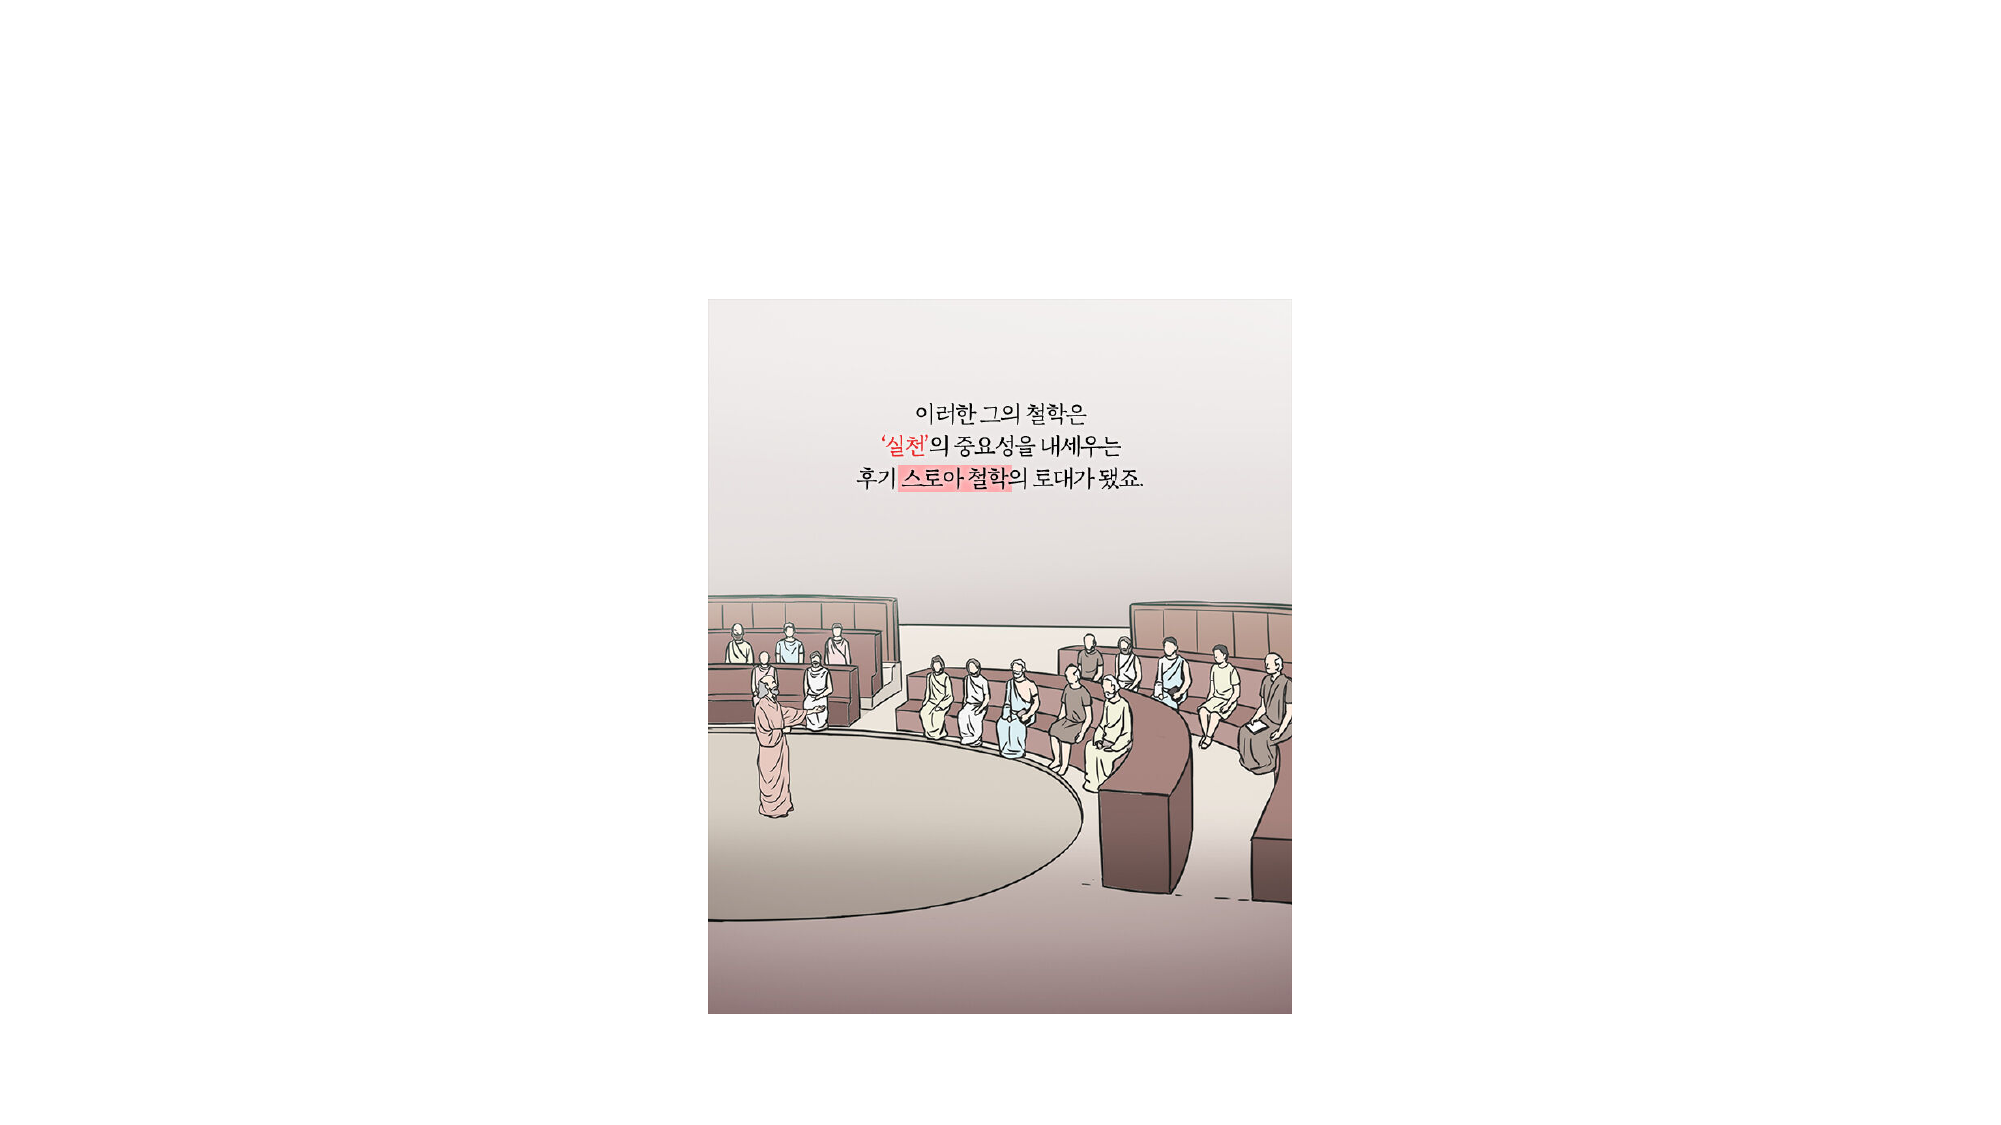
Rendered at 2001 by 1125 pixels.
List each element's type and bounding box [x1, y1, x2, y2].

list [707, 299, 1292, 1014]
